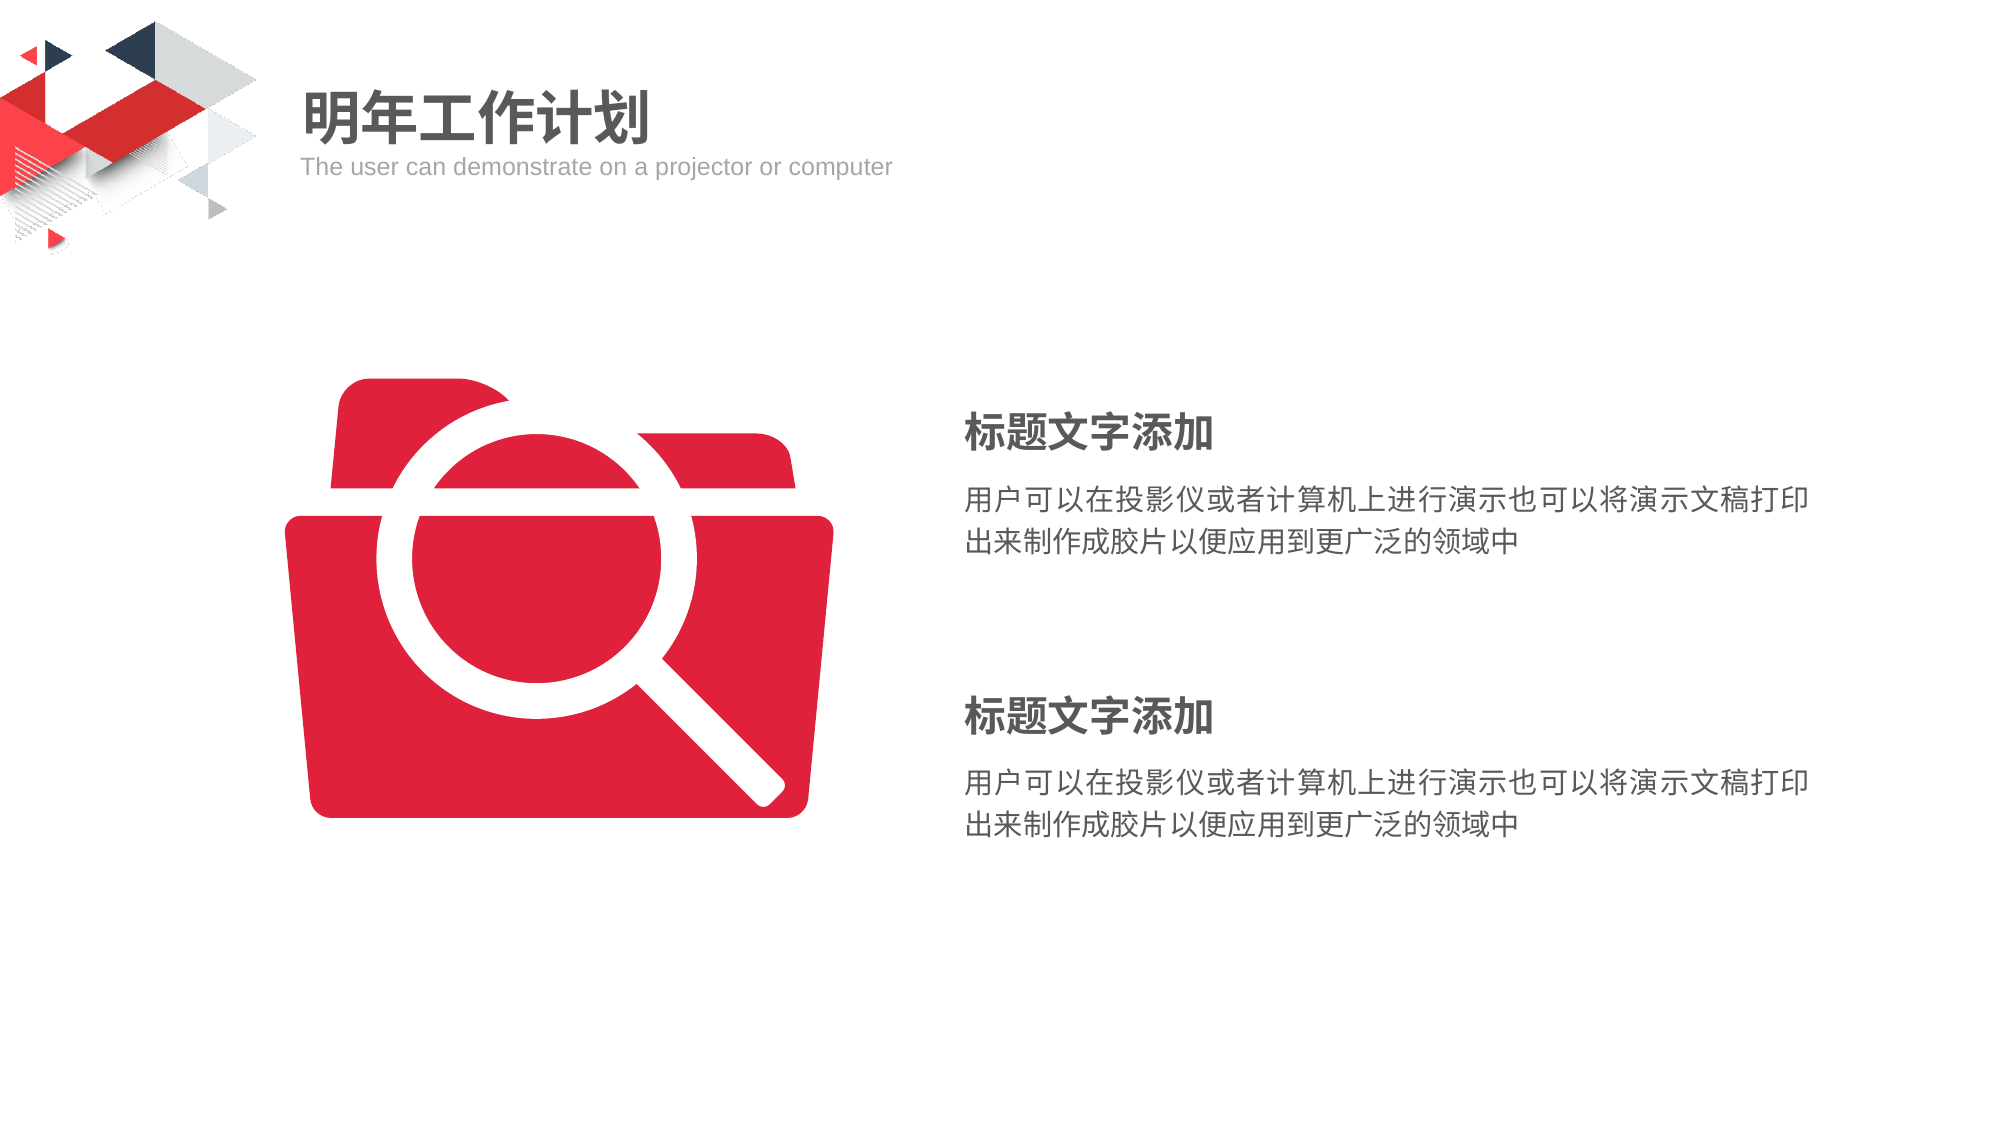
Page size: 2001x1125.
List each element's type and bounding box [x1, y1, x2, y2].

picture [0, 21, 256, 255]
text_box [949, 388, 1825, 564]
text_box [285, 73, 1116, 189]
text_box [284, 372, 834, 871]
text_box [949, 671, 1825, 847]
